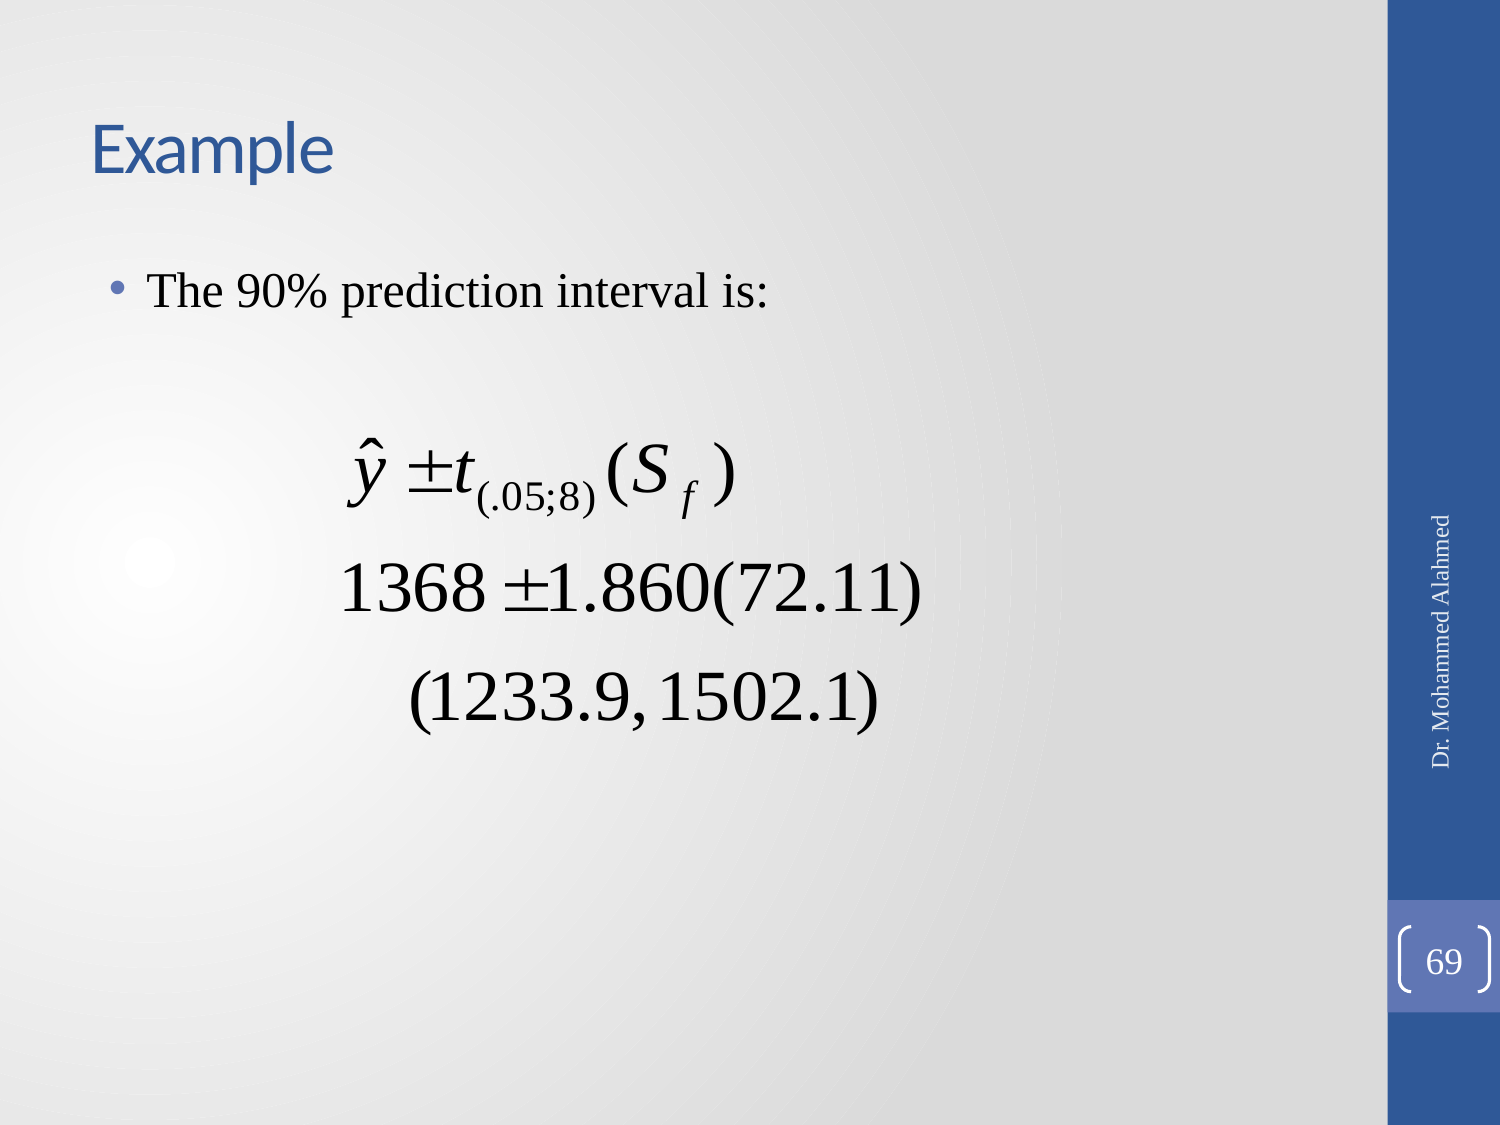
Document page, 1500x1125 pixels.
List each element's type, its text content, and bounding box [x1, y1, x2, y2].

title Example [75, 50, 1325, 238]
slide_number 69 [1397, 925, 1492, 994]
list The 90% prediction interval is: [75, 249, 1325, 1038]
footer Dr. Mohammed Alahmed [1408, 500, 1469, 889]
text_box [335, 424, 1011, 751]
